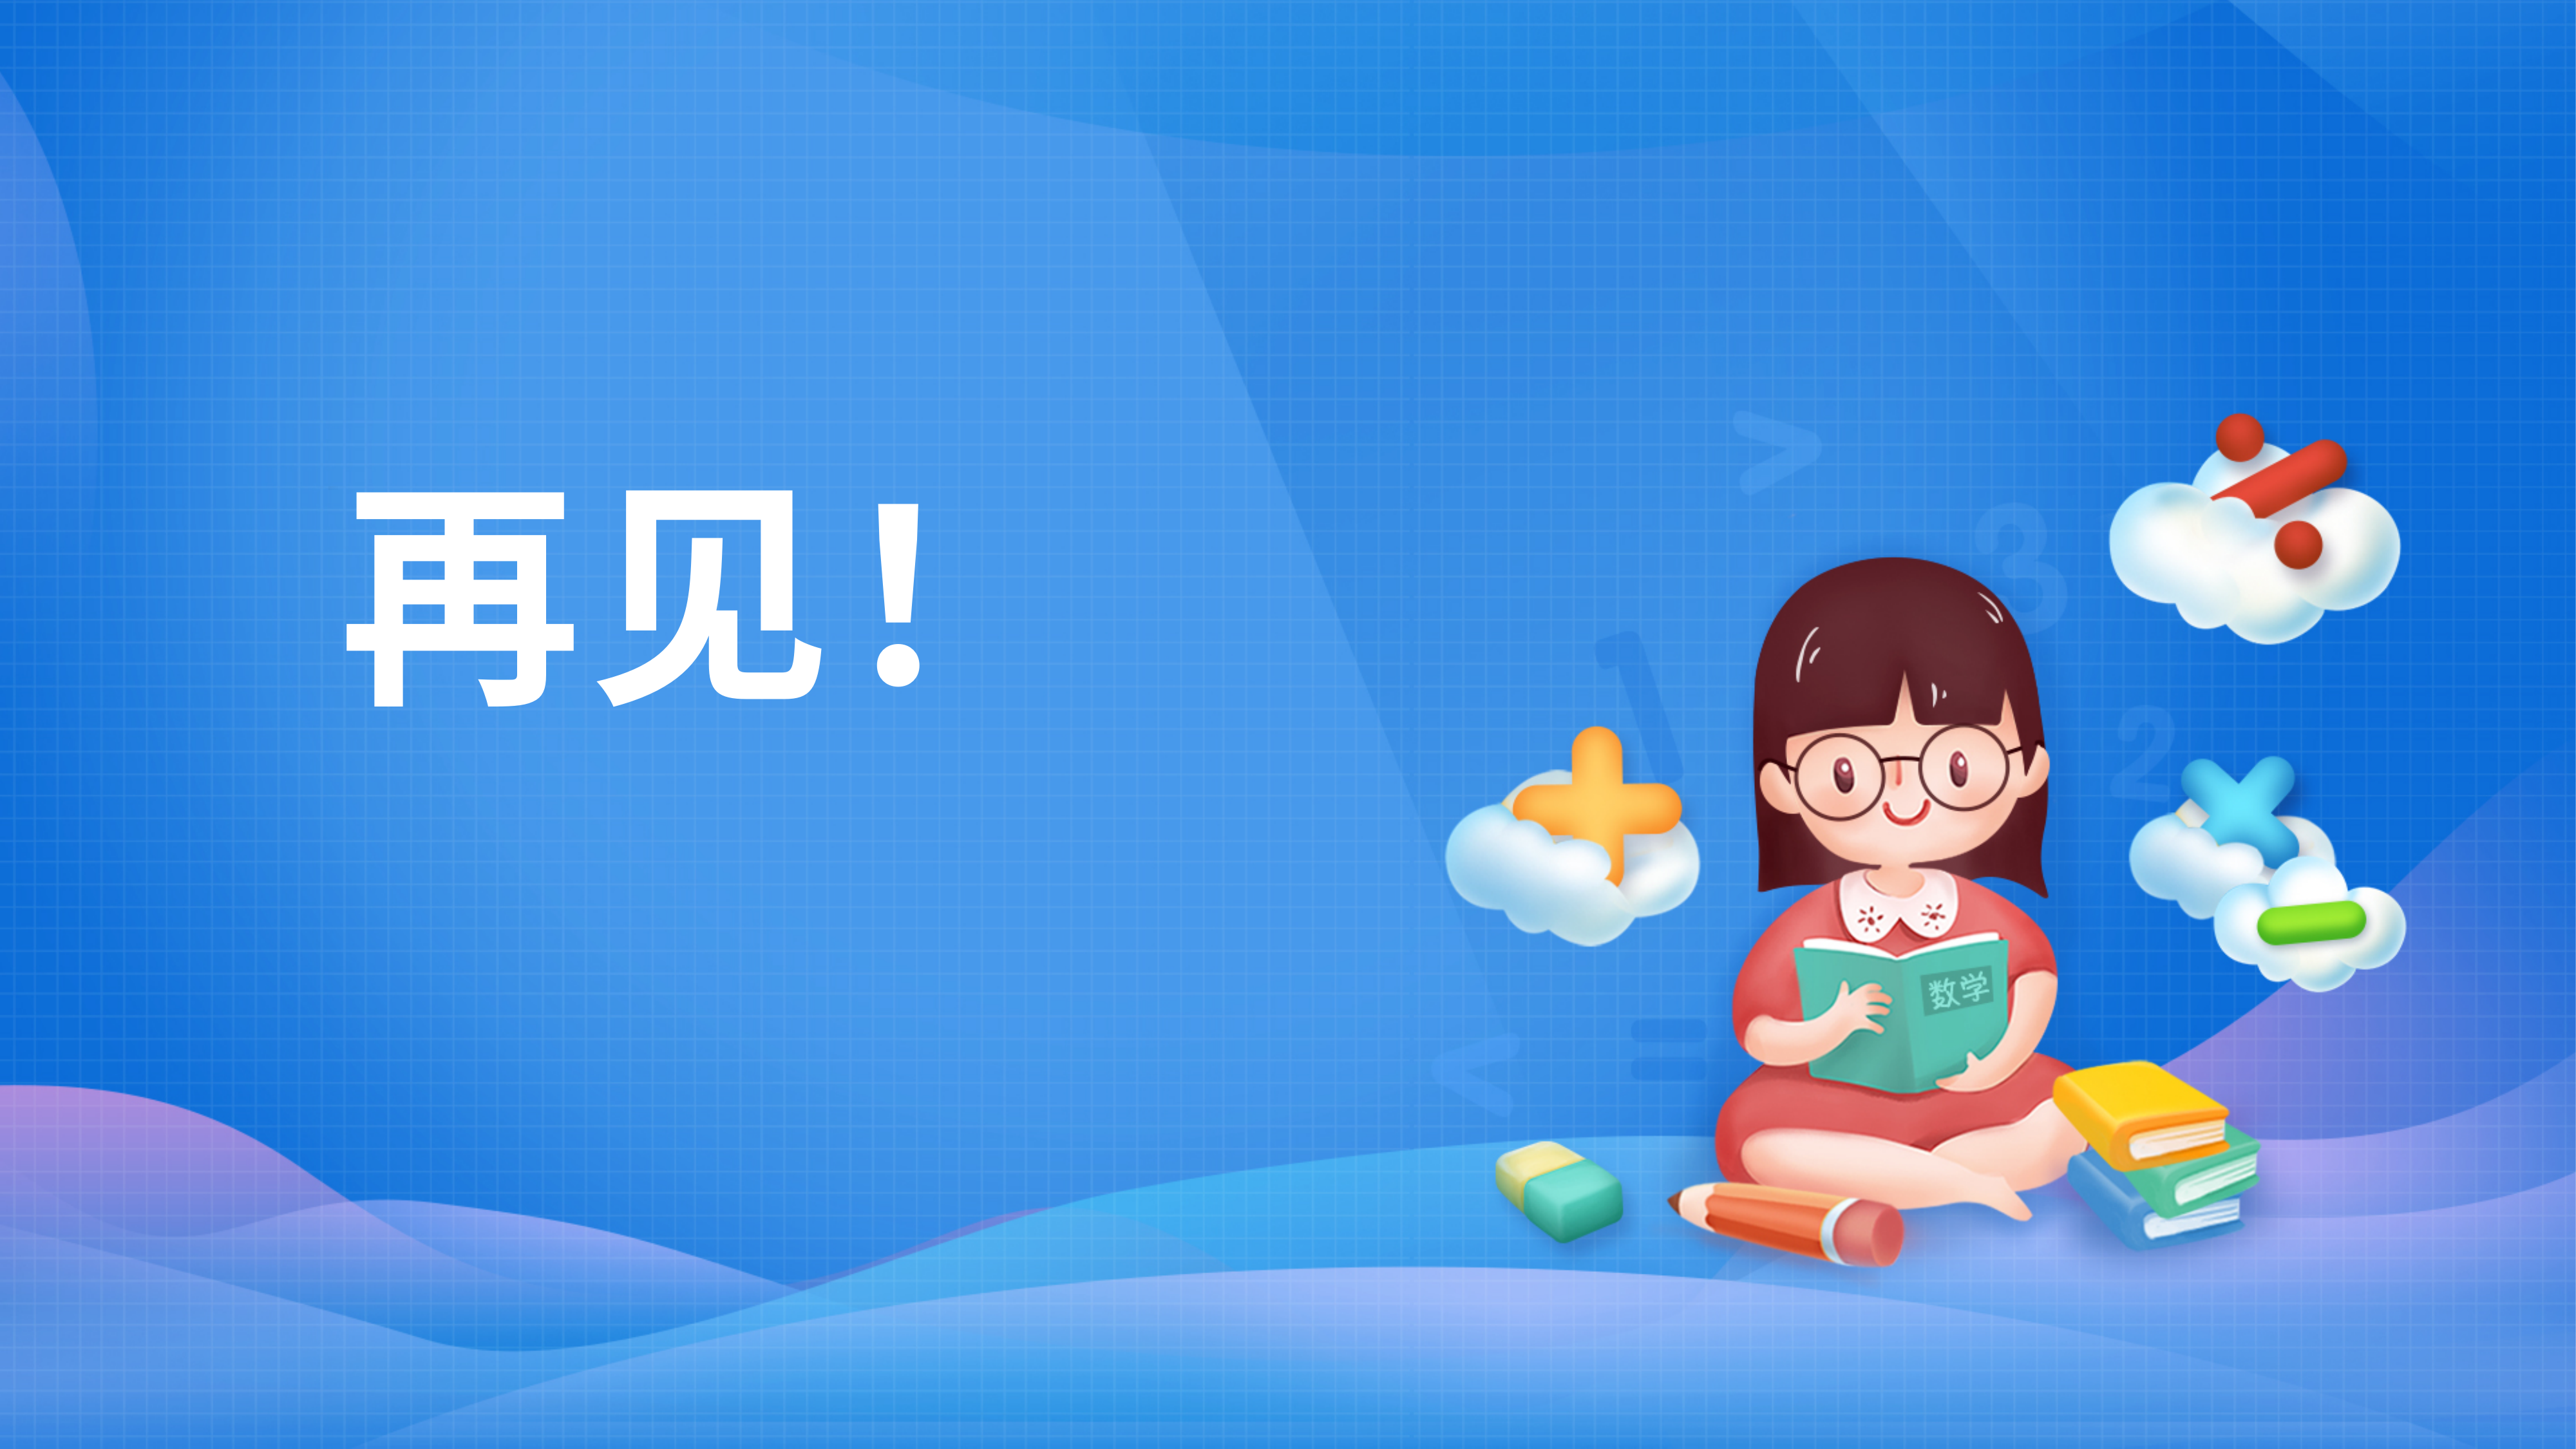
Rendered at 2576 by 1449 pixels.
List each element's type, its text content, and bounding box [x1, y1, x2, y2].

text_box 再见！ [328, 439, 1171, 730]
picture [0, 0, 2576, 1449]
